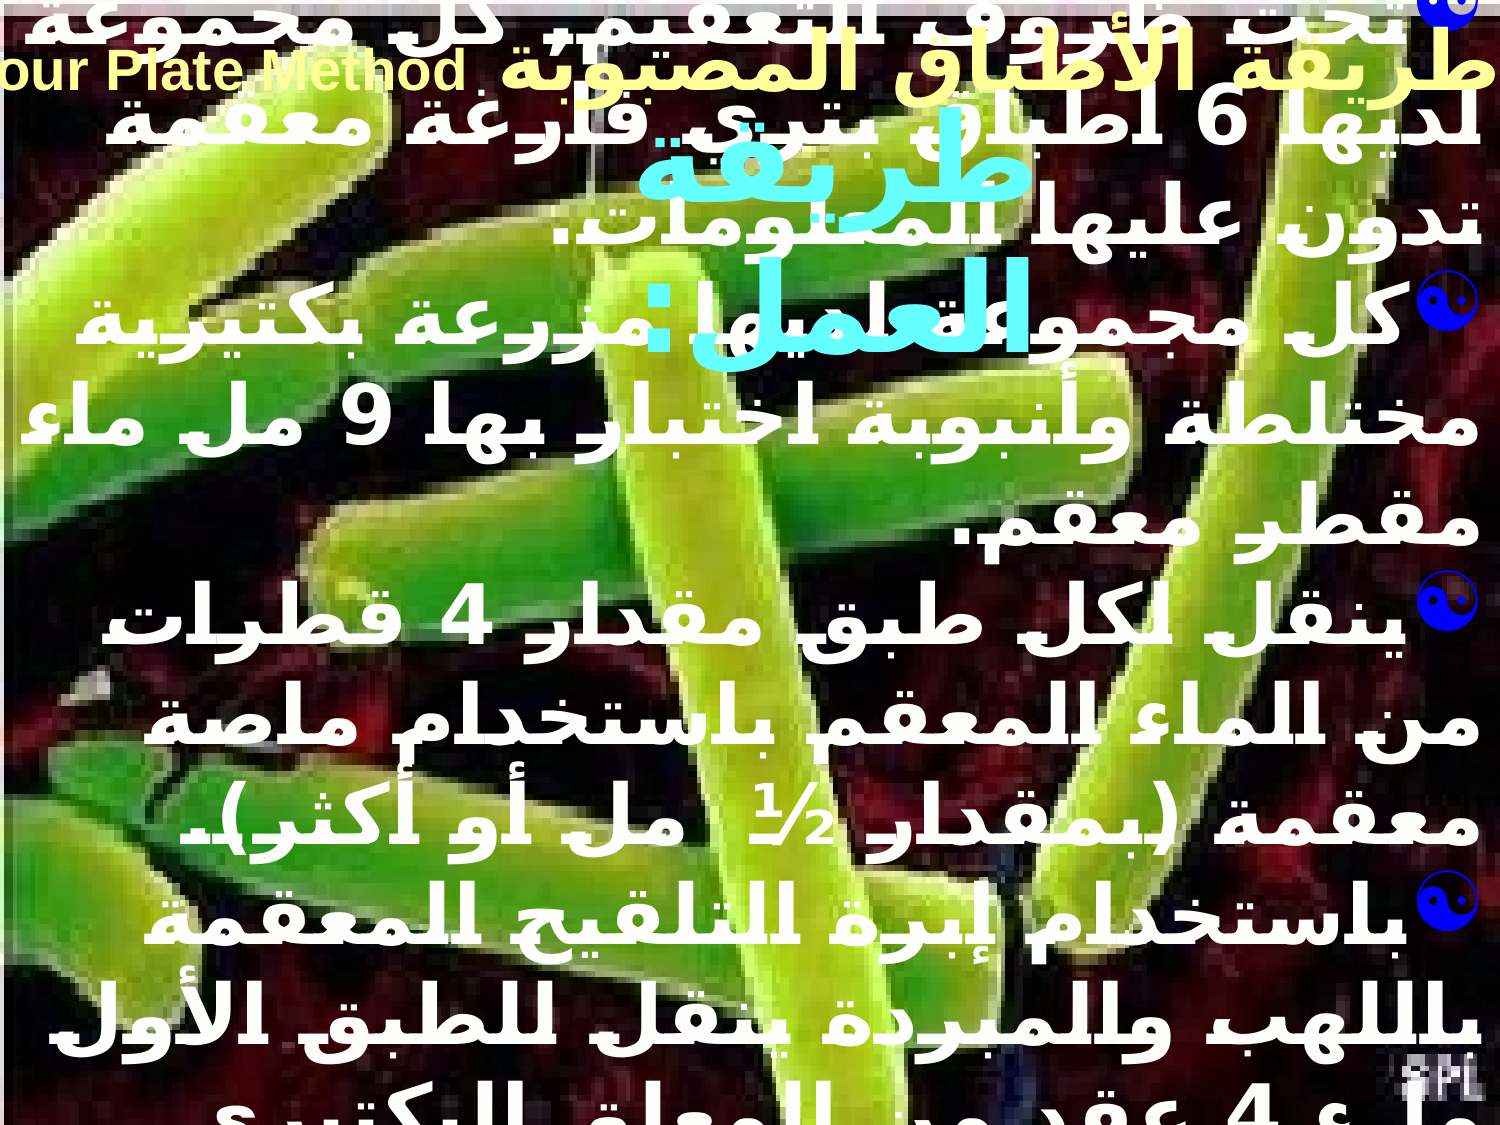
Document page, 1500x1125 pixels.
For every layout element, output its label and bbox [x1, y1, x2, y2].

list [0, 0, 1500, 1125]
